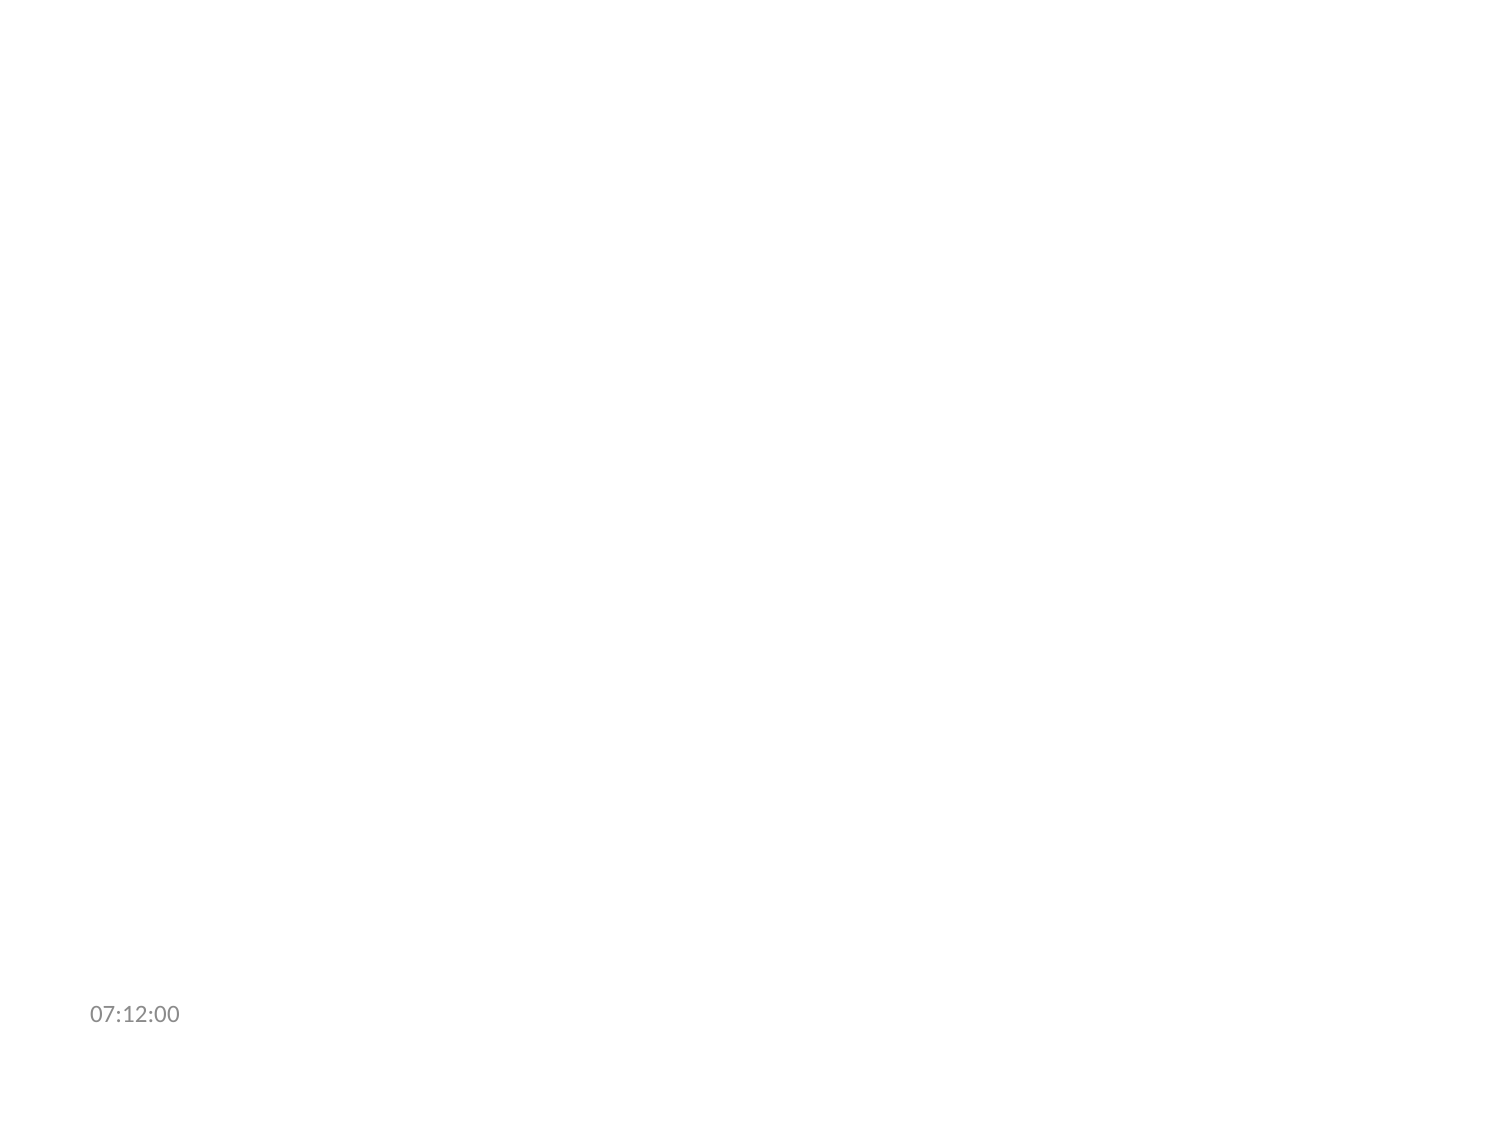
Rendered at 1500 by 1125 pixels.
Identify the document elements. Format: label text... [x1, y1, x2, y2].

text_box 15:35:09 [75, 982, 425, 1043]
